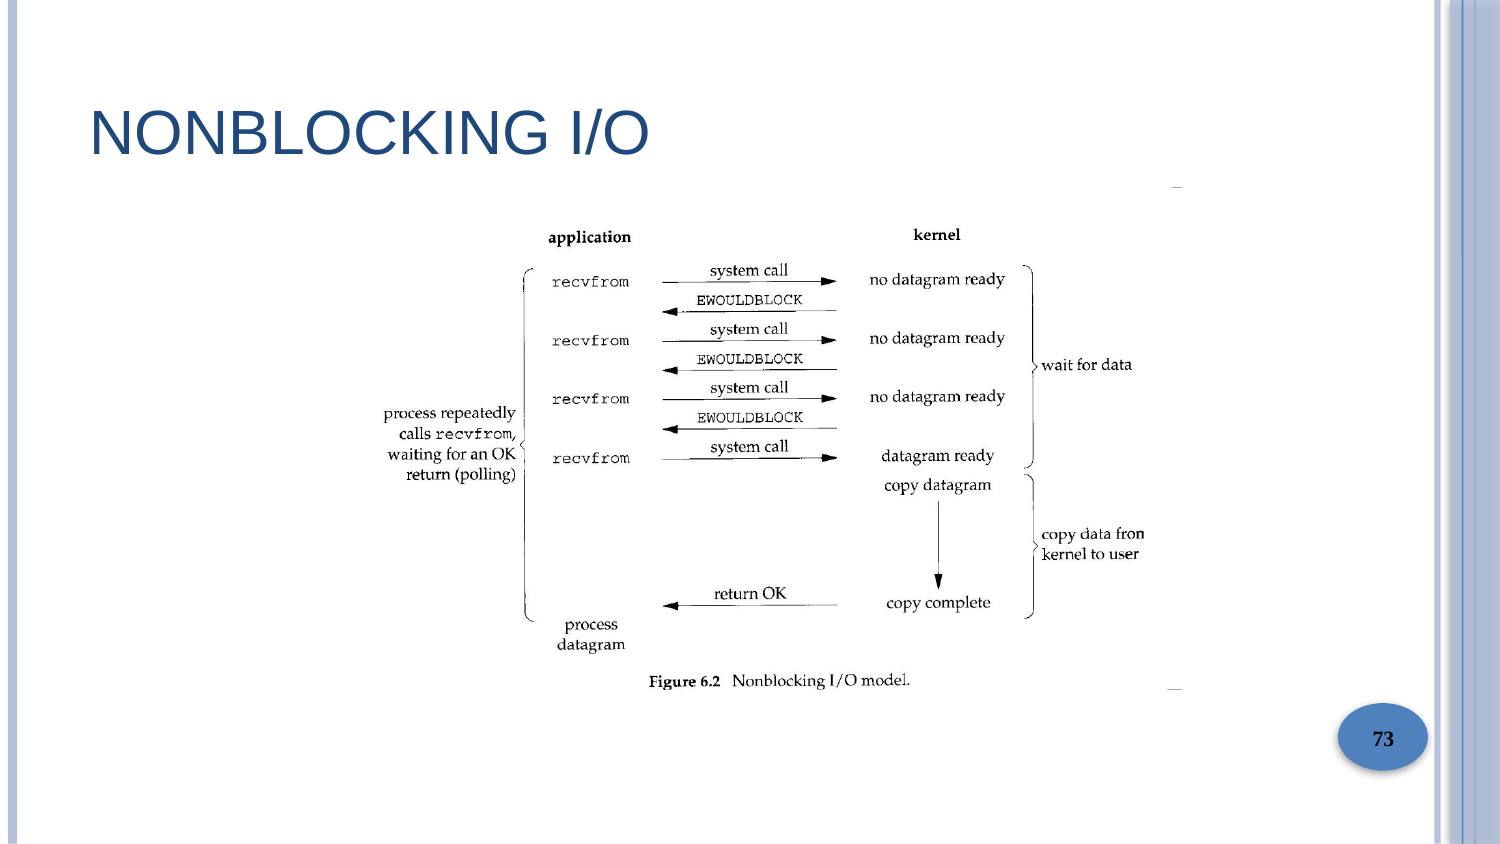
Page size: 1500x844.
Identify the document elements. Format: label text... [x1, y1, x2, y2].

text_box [261, 186, 1210, 691]
title Nonblocking I/O [75, 33, 1300, 175]
slide_number 73 [1333, 705, 1434, 770]
